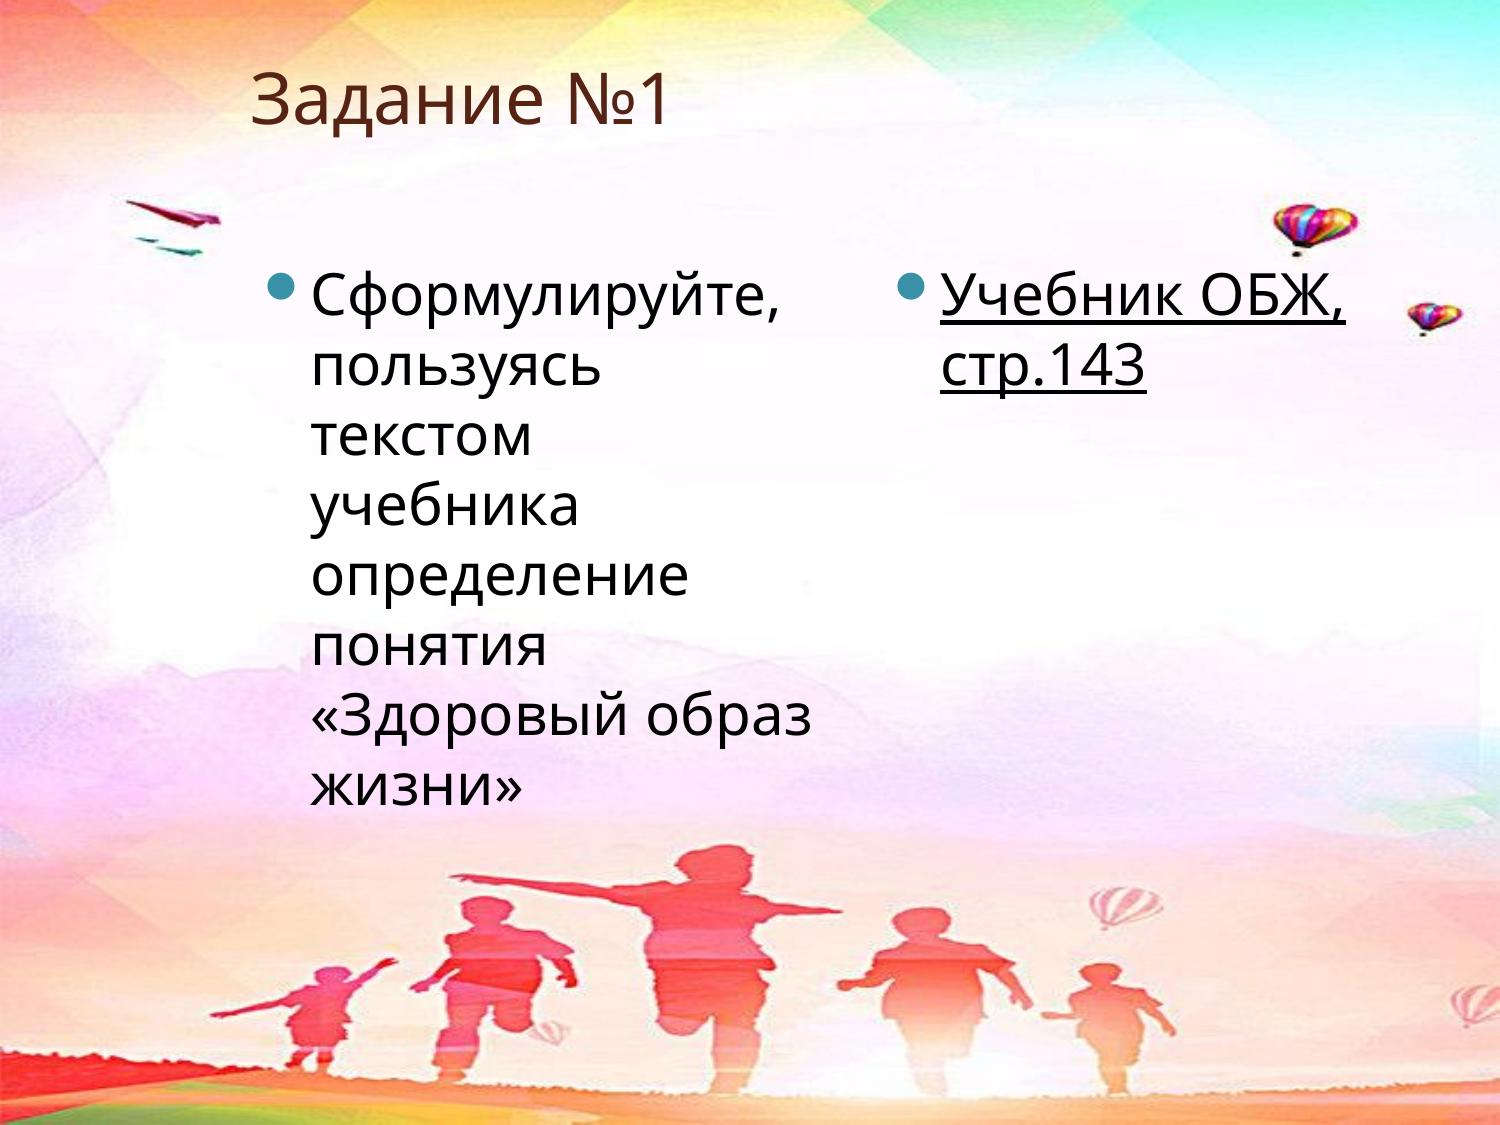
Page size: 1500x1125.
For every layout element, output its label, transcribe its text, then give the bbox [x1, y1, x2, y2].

list Сформулируйте, пользуясь текстом учебника определение понятия «Здоровый образ жизни» [235, 249, 836, 1015]
list Учебник ОБЖ, стр.143 [865, 249, 1466, 1015]
title Задание №1 [235, 45, 1466, 233]
picture [0, 0, 1500, 1125]
